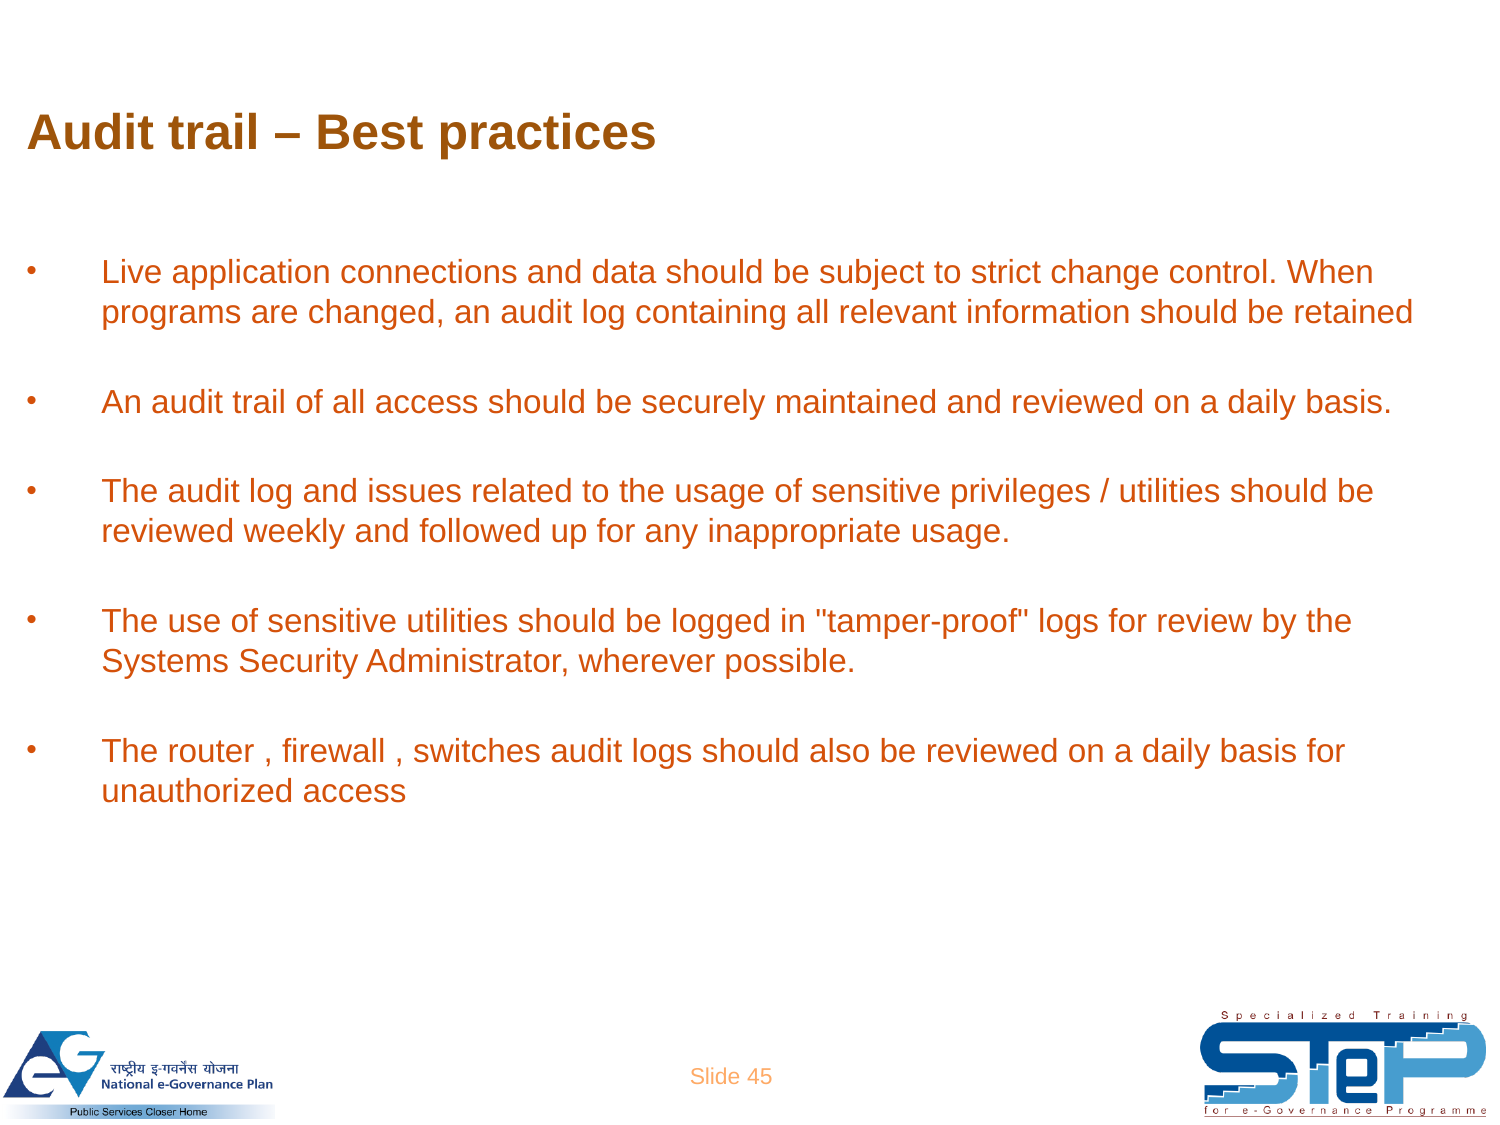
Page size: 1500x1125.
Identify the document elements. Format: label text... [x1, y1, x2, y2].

list Live application connections and data should be subject to strict change control. When programs are changed, an audit log containing all relevant information should be retained An audit trail of all access should be securely maintained and reviewed on a daily basis. The audit log and issues related to the usage of sensitive privileges / utilities should be reviewed weekly and followed up for any inappropriate usage. The use of sensitive utilities should be logged in "tamper-proof" logs for review by the Systems Security Administrator, wherever possible. The router , firewall , switches audit logs should also be reviewed on a daily basis for unauthorized access [26, 249, 1474, 962]
picture [2, 1031, 275, 1119]
picture [1200, 1011, 1486, 1117]
title Audit trail – Best practices [26, 99, 1472, 224]
